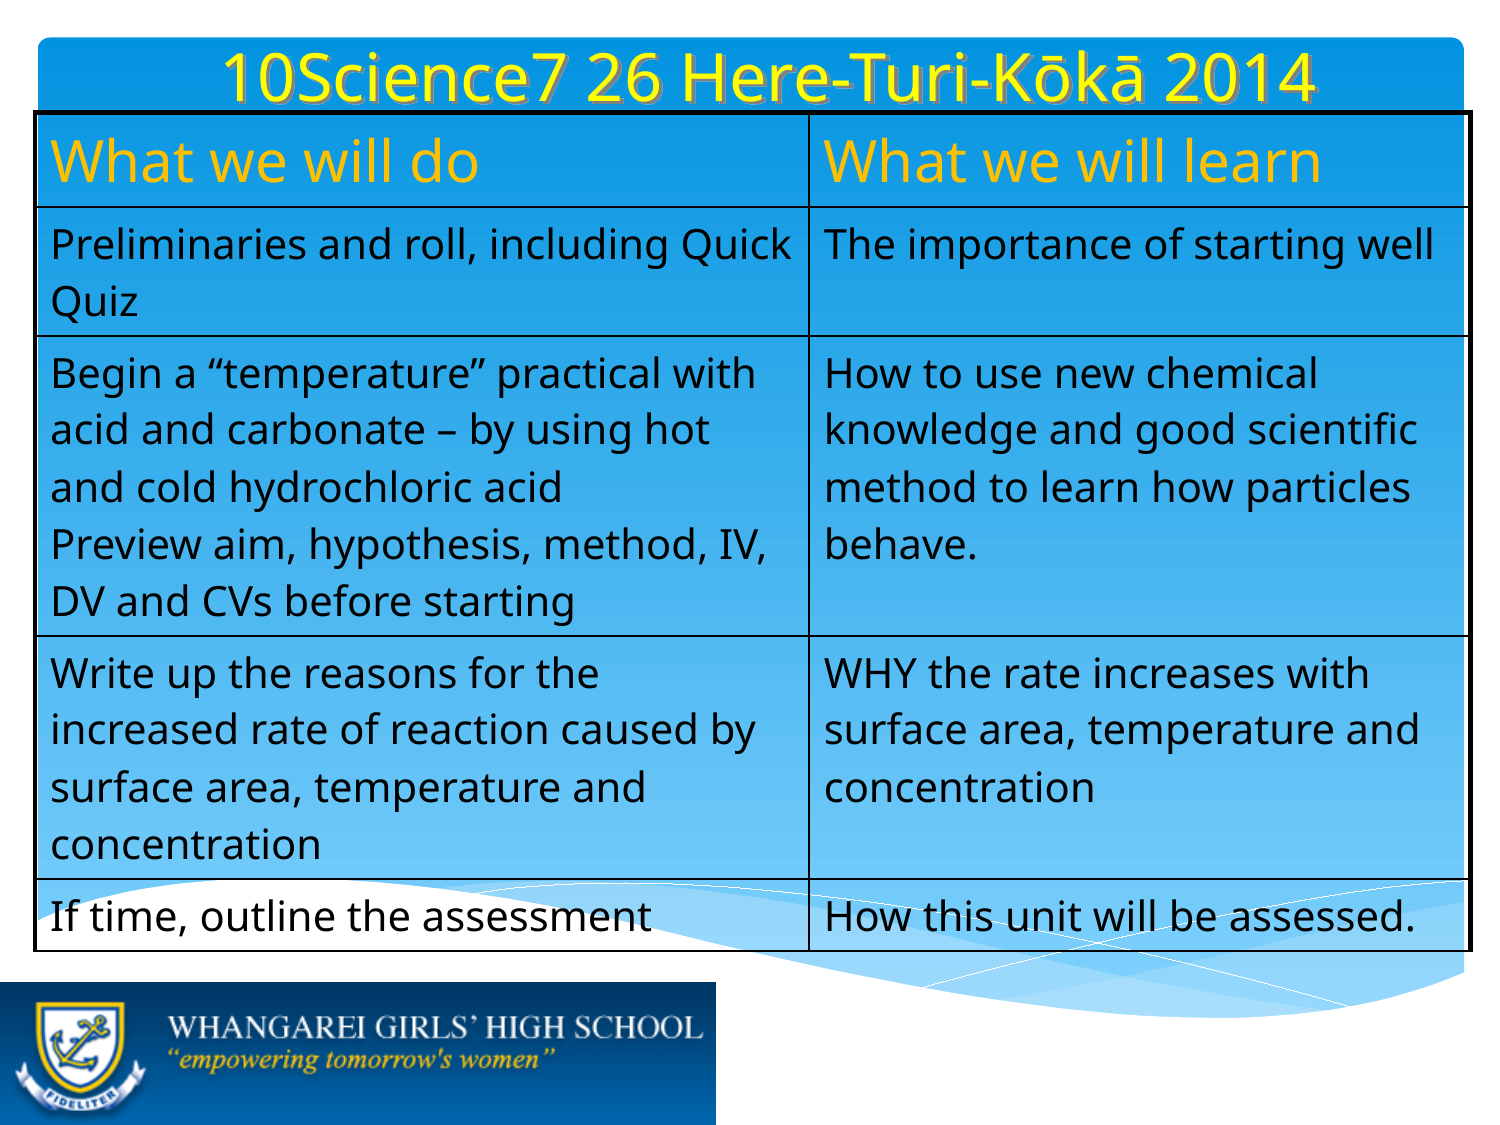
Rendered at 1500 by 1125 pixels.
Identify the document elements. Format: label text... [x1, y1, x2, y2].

table_cell WHY the rate increases with surface area, temperature and concentration [810, 637, 1468, 878]
text_box 10Science7 26 Here-Turi-Kōkā 2014 [162, 24, 1375, 110]
table_cell Write up the reasons for the increased rate of reaction caused by surface area, temperature and concentration [37, 637, 808, 878]
table_cell How to use new chemical knowledge and good scientific method to learn how particles behave. [810, 337, 1468, 635]
table_cell If time, outline the assessment [37, 880, 808, 950]
table_cell Begin a “temperature” practical with acid and carbonate – by using hot and cold hydrochloric acid Preview aim, hypothesis, method, IV, DV and CVs before starting [37, 337, 808, 635]
table_cell Preliminaries and roll, including Quick Quiz [37, 208, 808, 335]
picture [0, 982, 716, 1125]
table_cell The importance of starting well [810, 208, 1468, 335]
table_header What we will do [37, 115, 808, 206]
table_cell How this unit will be assessed. [810, 880, 1468, 950]
table_header What we will learn [810, 115, 1468, 206]
